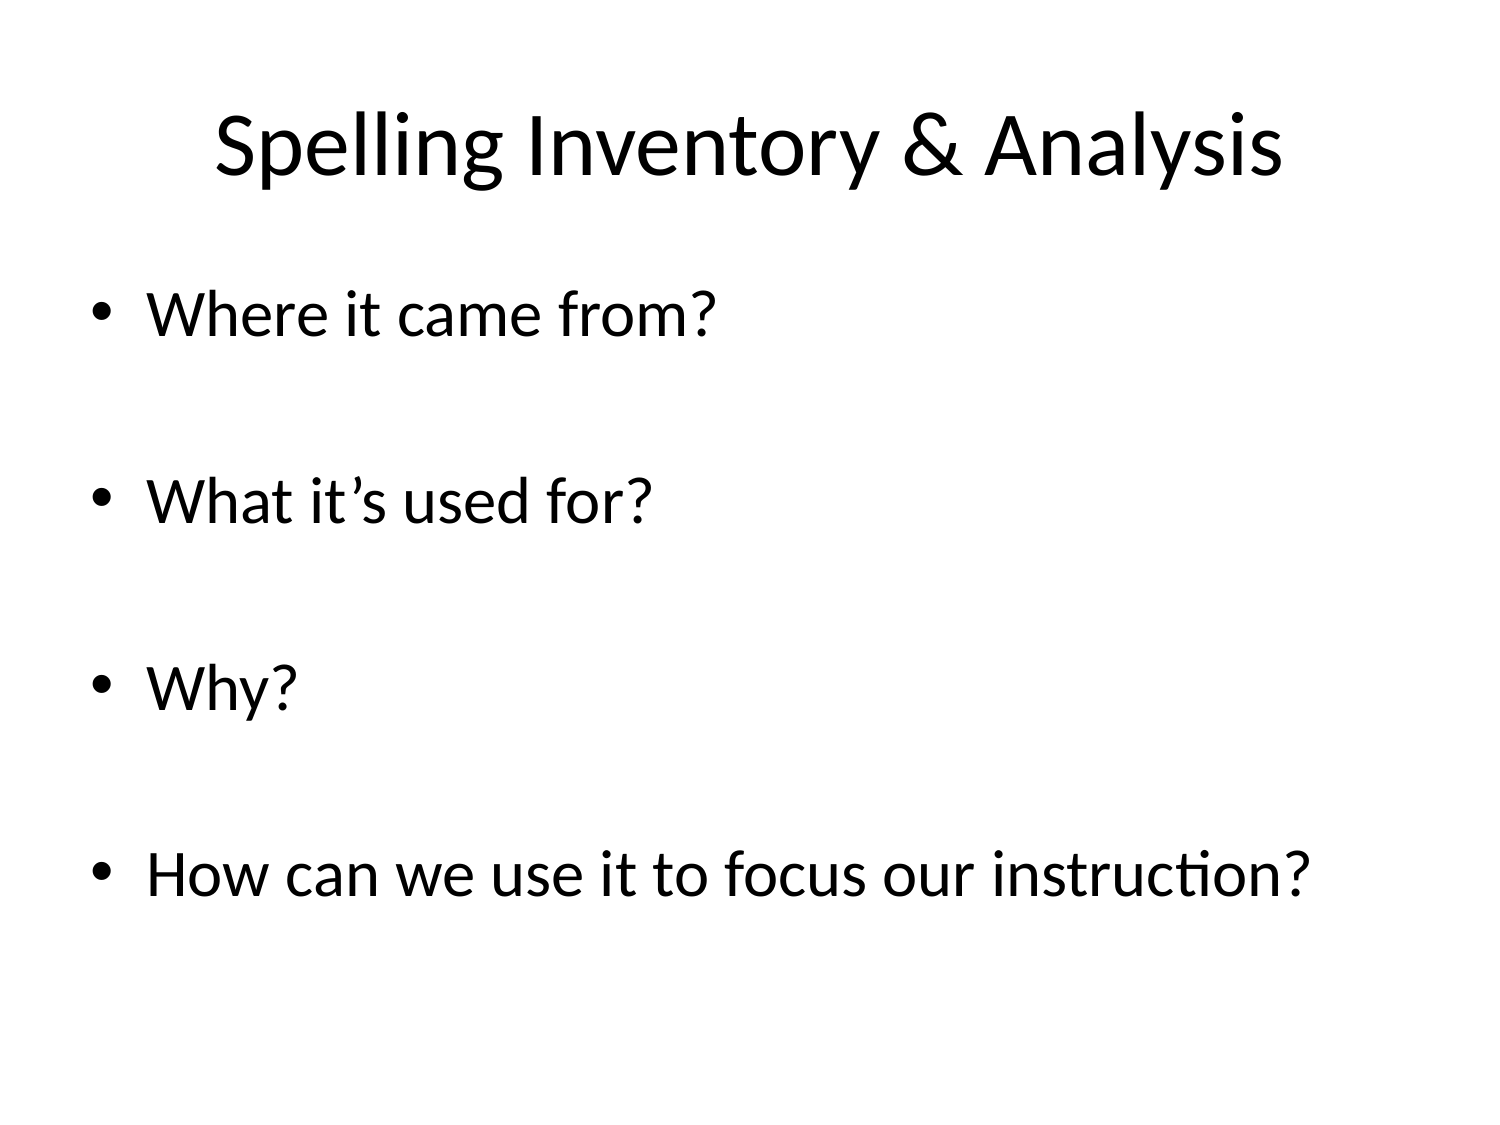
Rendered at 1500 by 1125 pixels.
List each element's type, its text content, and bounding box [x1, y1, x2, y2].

title Spelling Inventory & Analysis [75, 45, 1425, 233]
list Where it came from? What it’s used for? Why? How can we use it to focus our instruction? [75, 262, 1425, 1005]
